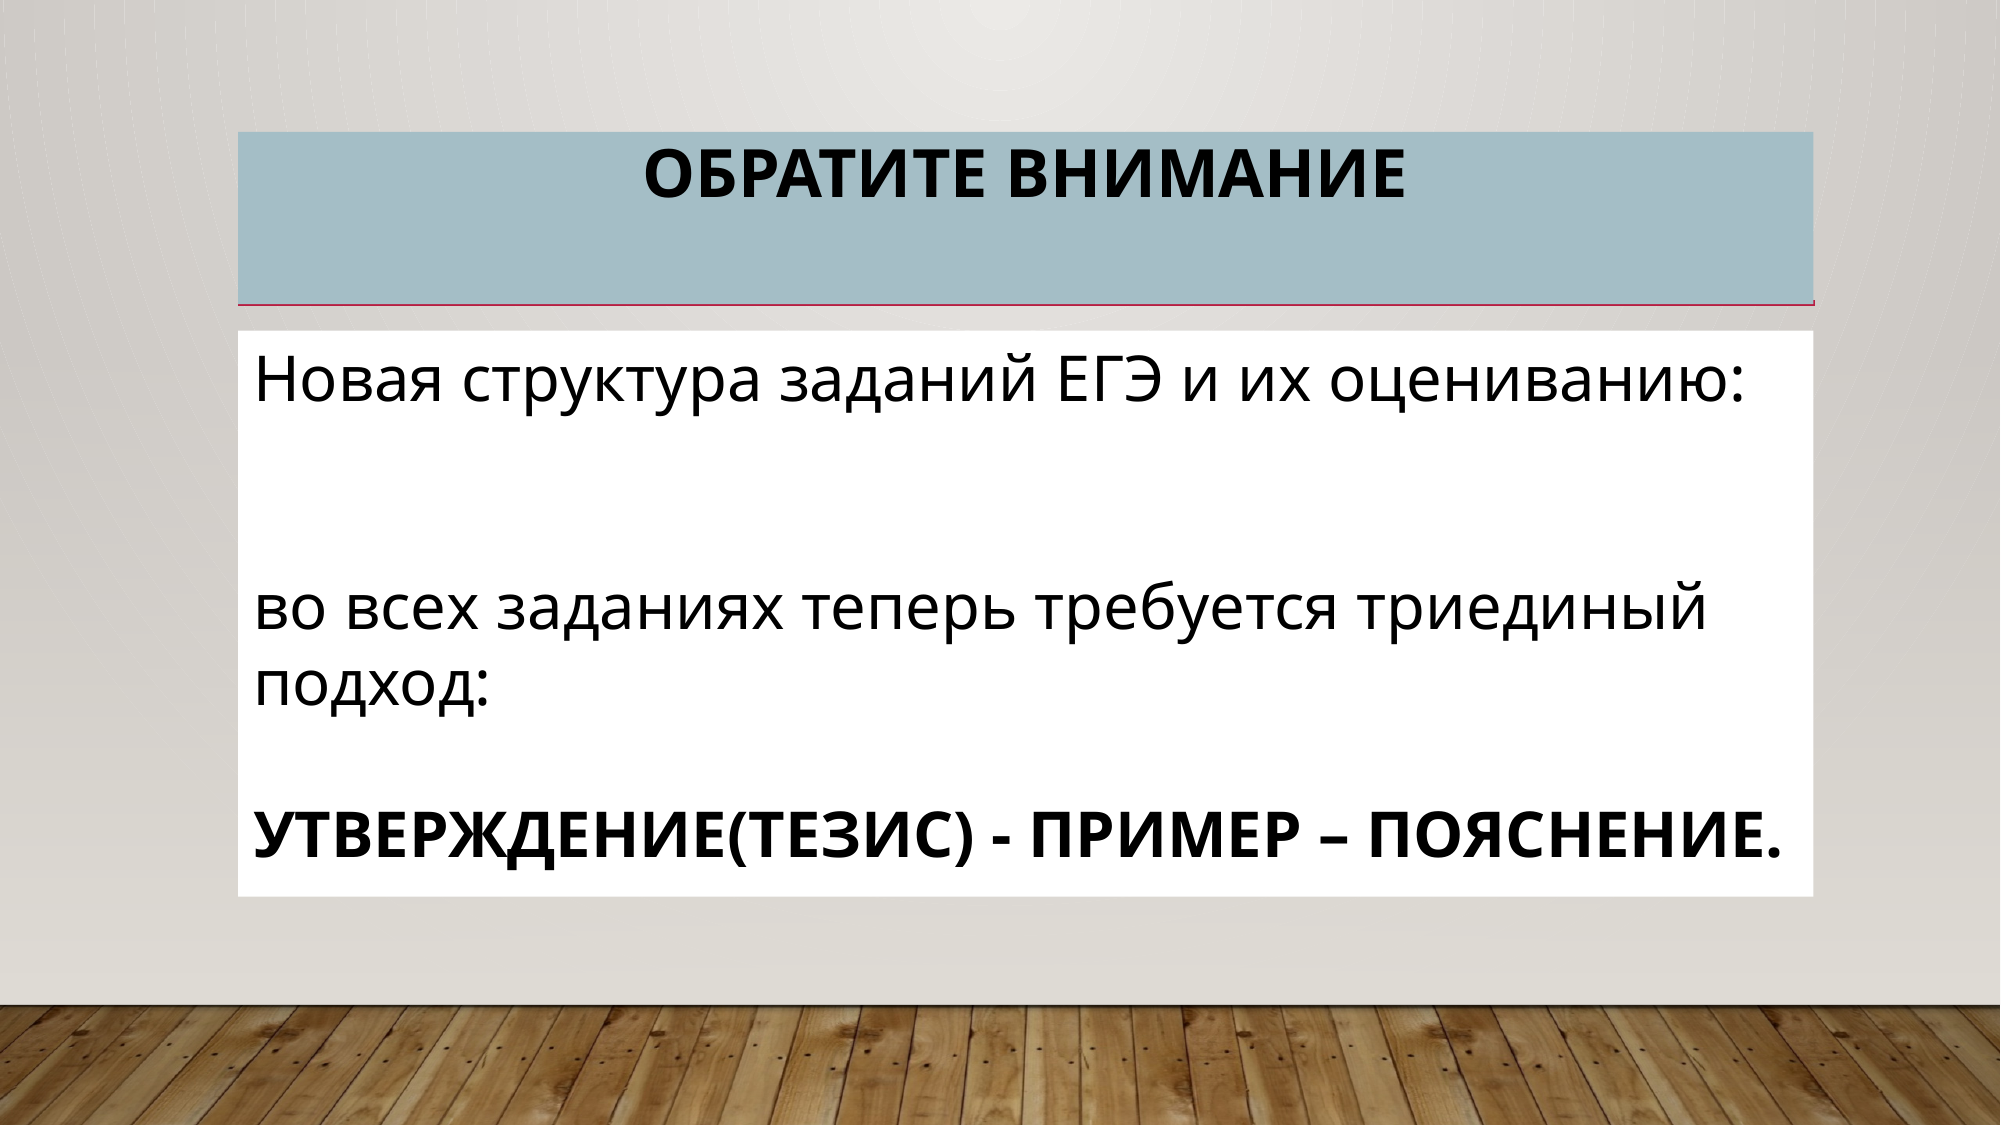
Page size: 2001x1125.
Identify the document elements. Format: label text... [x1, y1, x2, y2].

title Обратите внимание [238, 131, 1814, 305]
list Новая структура заданий ЕГЭ и их оцениванию: во всех заданиях теперь требуется триединый подход: УТВЕРЖДЕНИЕ(ТЕЗИС) - ПРИМЕР – ПОЯСНЕНИЕ. [238, 330, 1814, 897]
picture [0, 1005, 2000, 1125]
